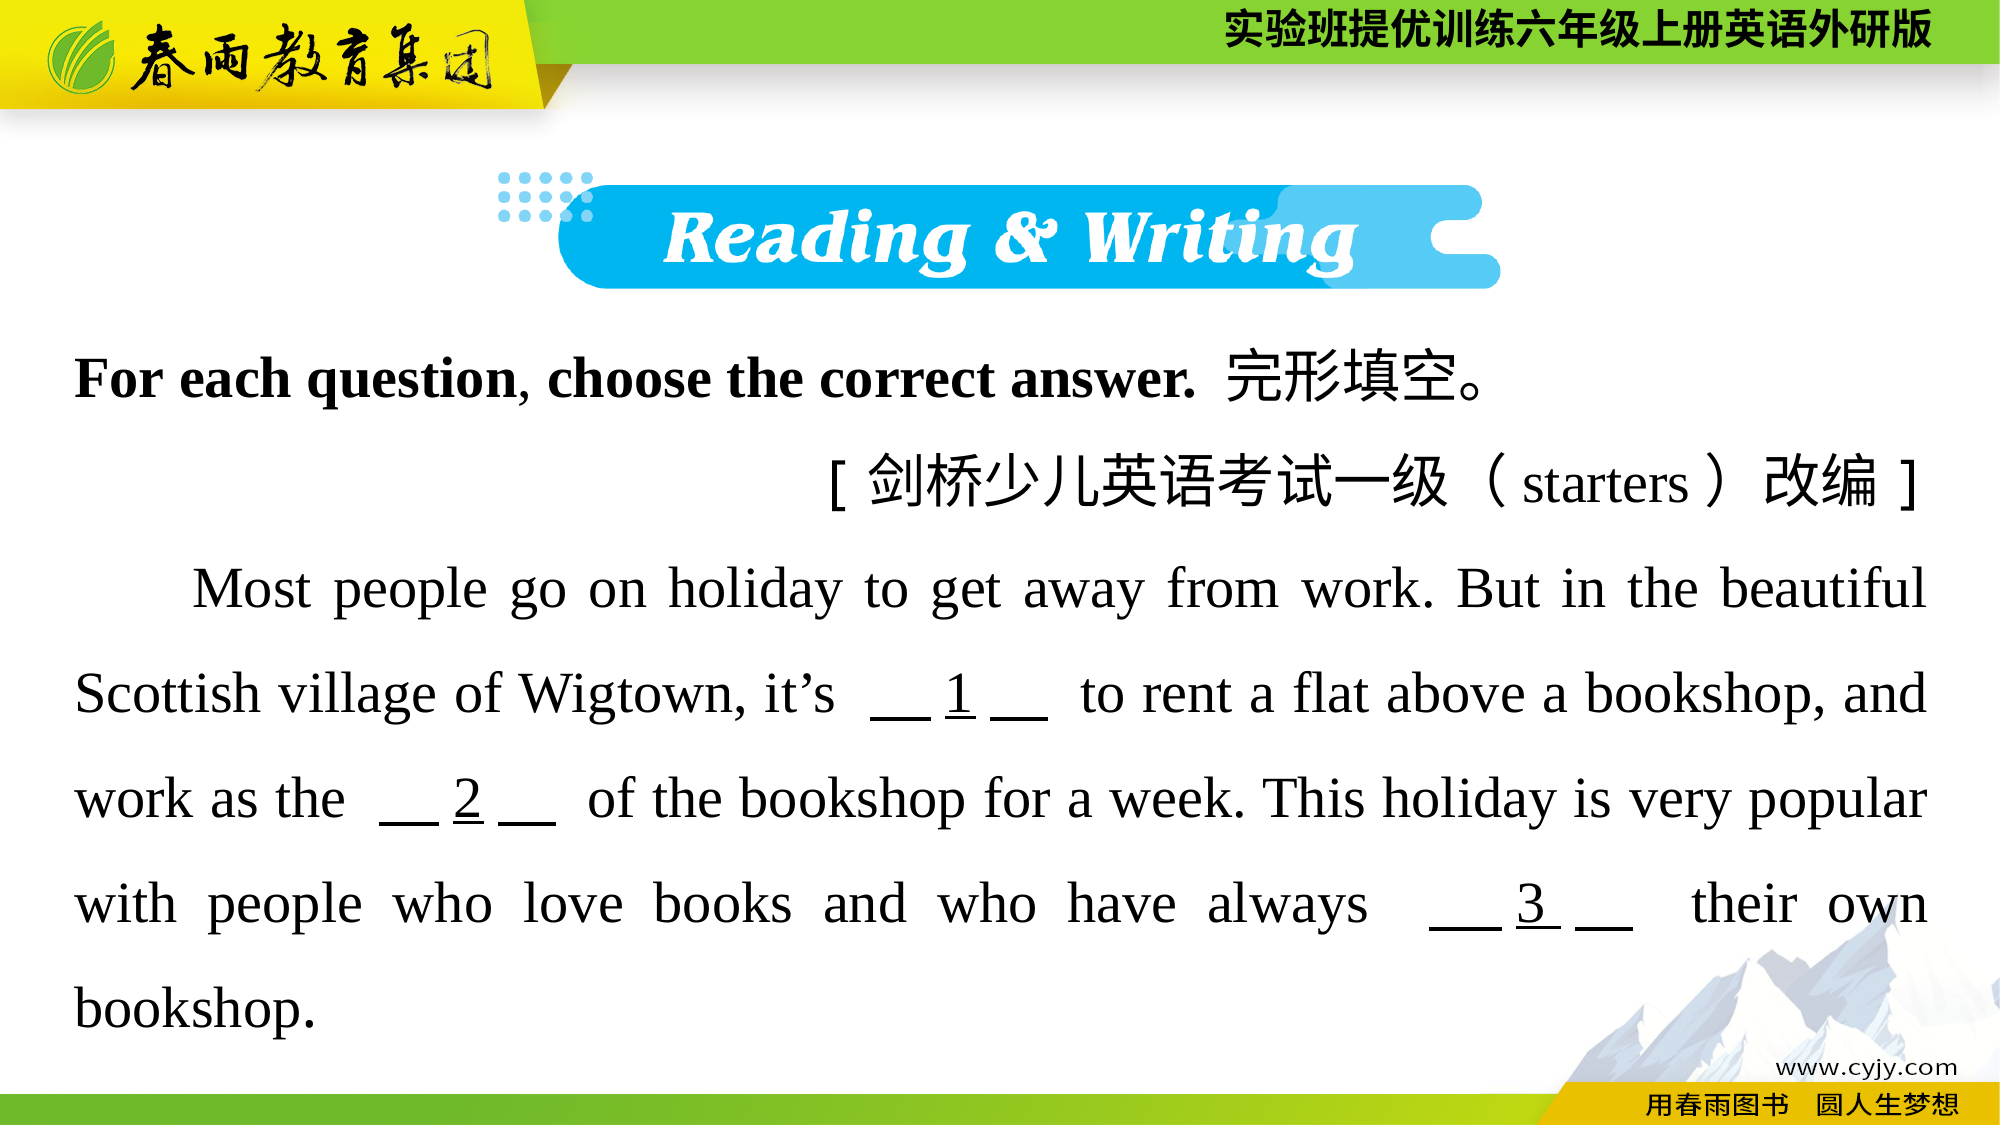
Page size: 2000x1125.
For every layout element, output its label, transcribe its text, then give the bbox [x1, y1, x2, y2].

picture [0, 0, 2000, 1125]
list For each question, choose the correct answer. 完形填空。 [剑桥少儿英语考试一级（starters）改编] Most people go on holiday to get away from work. But in the beautiful Scottish village of Wigtown, it’s 1 to rent a flat above a bookshop, and work as the 2 of the bookshop for a week. This holiday is very popular with people who love books and who have always 3 their own bookshop. [59, 296, 1944, 935]
